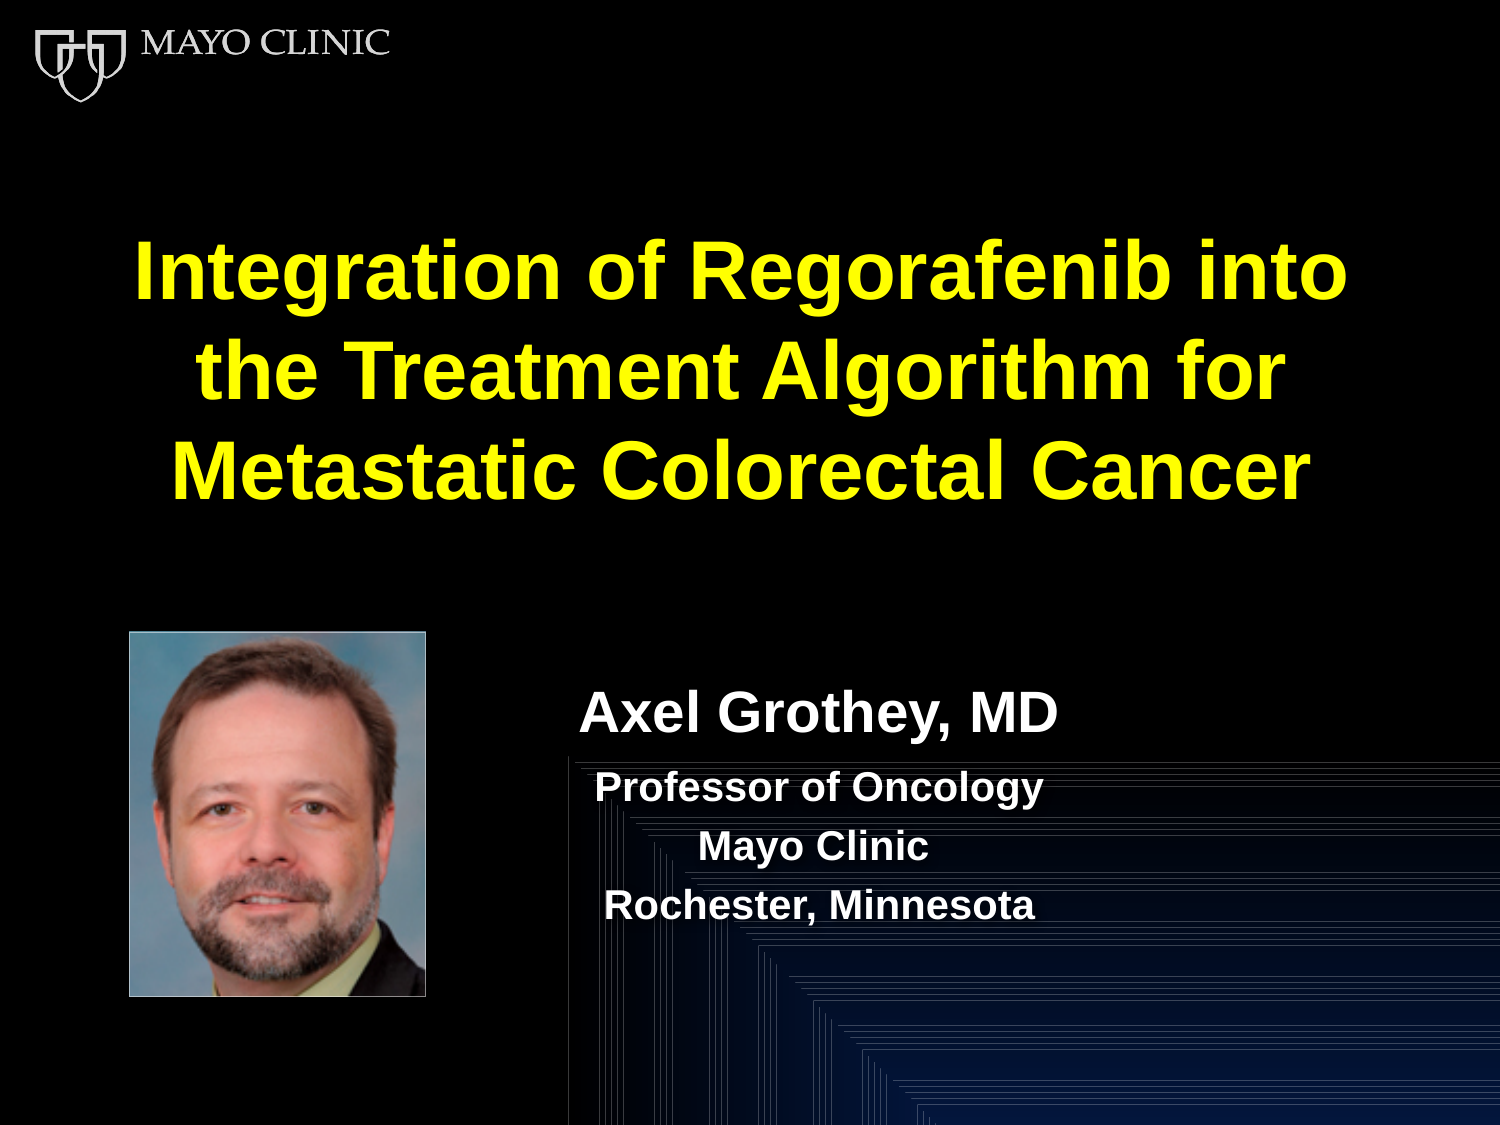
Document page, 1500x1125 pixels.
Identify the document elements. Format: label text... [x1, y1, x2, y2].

title Integration of Regorafenib into the Treatment Algorithm for Metastatic Colorectal Cancer [104, 208, 1380, 633]
picture [129, 631, 426, 997]
subtitle Axel Grothey, MD Professor of Oncology Mayo Clinic Rochester, Minnesota [436, 677, 1214, 988]
picture [24, 18, 400, 113]
